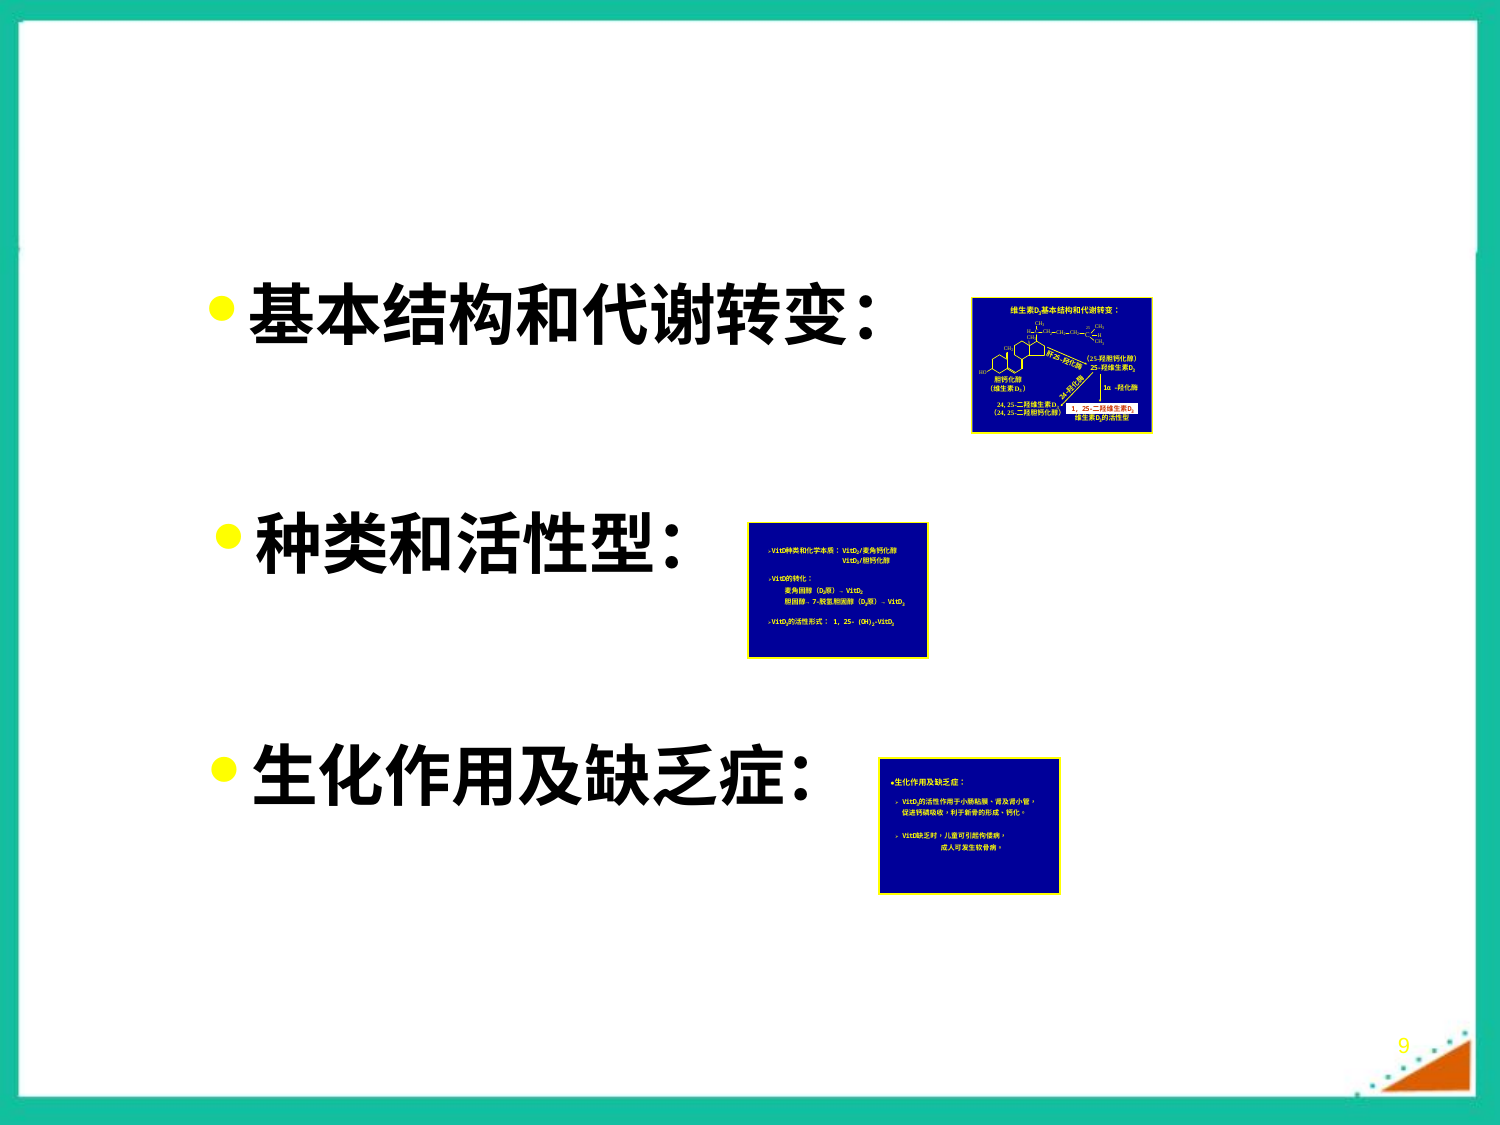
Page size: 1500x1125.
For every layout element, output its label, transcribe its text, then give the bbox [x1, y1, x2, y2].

slide_number 9 [1074, 1024, 1425, 1103]
text_box 生化作用及缺乏症： [153, 735, 939, 822]
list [972, 297, 1152, 433]
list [748, 522, 928, 658]
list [879, 758, 1060, 894]
picture [0, 0, 1500, 1125]
text_box 种类和活性型： [158, 503, 786, 590]
text_box 基本结构和代谢转变： [151, 274, 975, 362]
